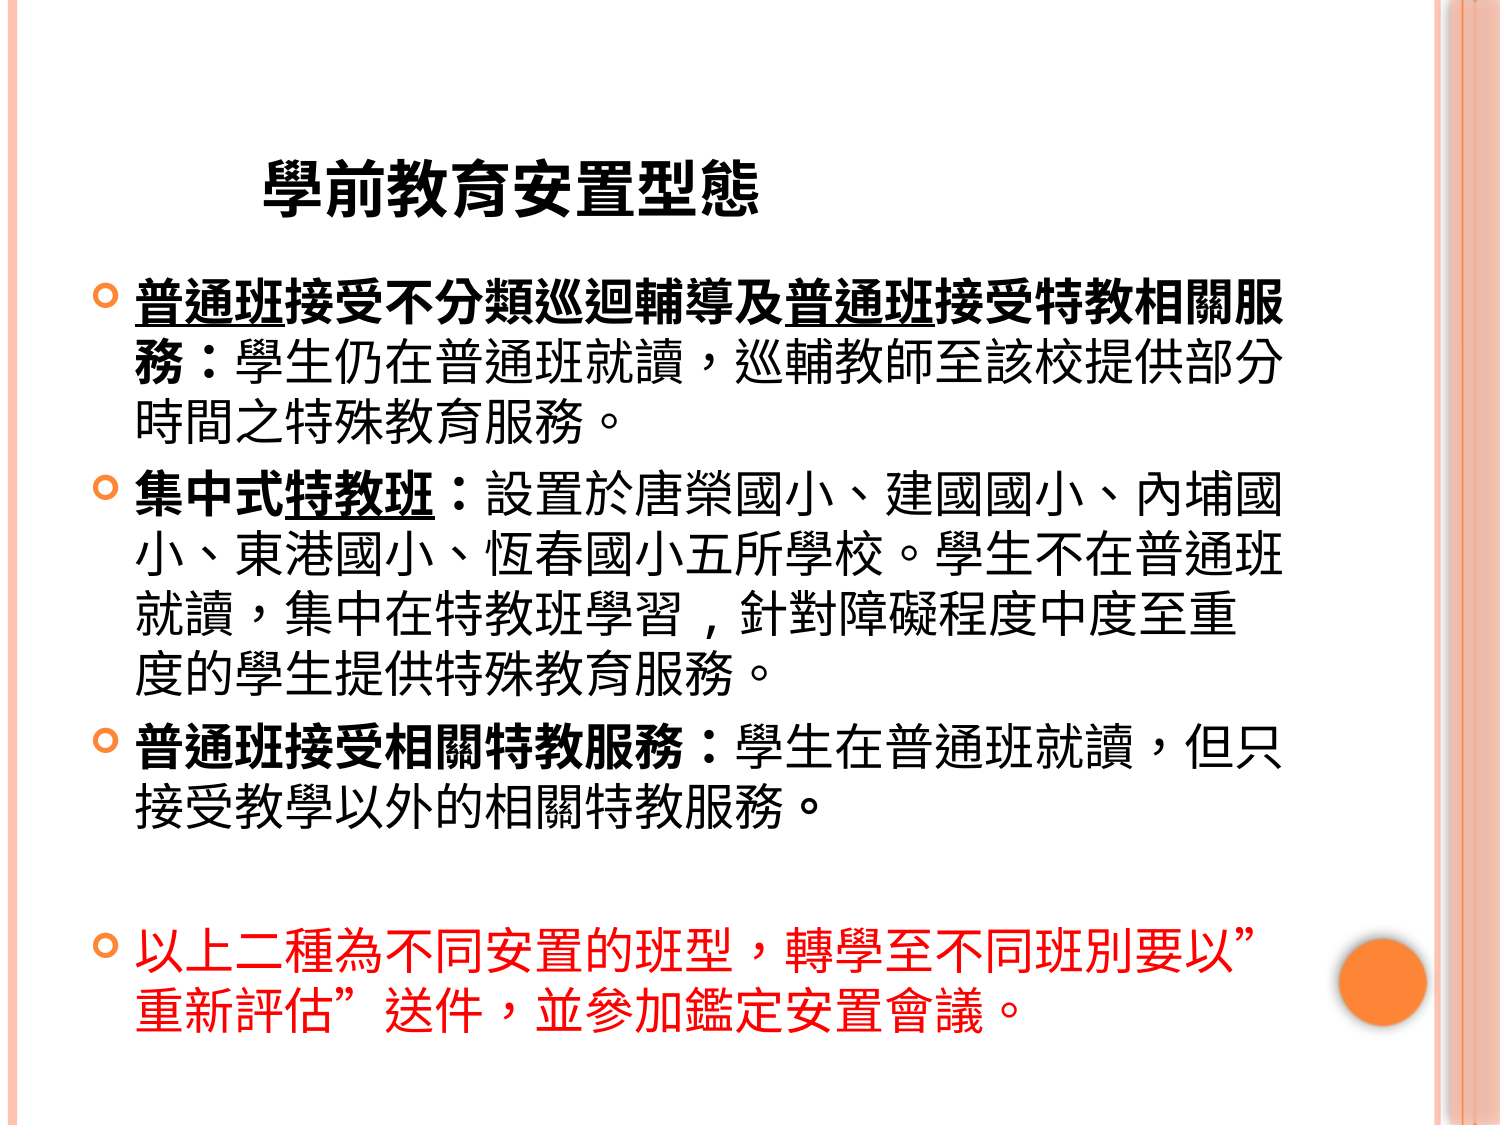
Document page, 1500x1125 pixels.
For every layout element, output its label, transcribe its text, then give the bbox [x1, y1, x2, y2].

title 學前教育安置型態 [75, 45, 1300, 233]
list 普通班接受不分類巡迴輔導及普通班接受特教相關服務：學生仍在普通班就讀，巡輔教師至該校提供部分時間之特殊教育服務。 集中式特教班：設置於唐榮國小、建國國小、內埔國小、東港國小、恆春國小五所學校。學生不在普通班就讀，集中在特教班學習,針對障礙程度中度至重度的學生提供特殊教育服務。 普通班接受相關特教服務：學生在普通班就讀，但只接受教學以外的相關特教服務。 以上二種為不同安置的班型，轉學至不同班別要以”重新評估”送件，並參加鑑定安置會議。 [75, 262, 1300, 1062]
